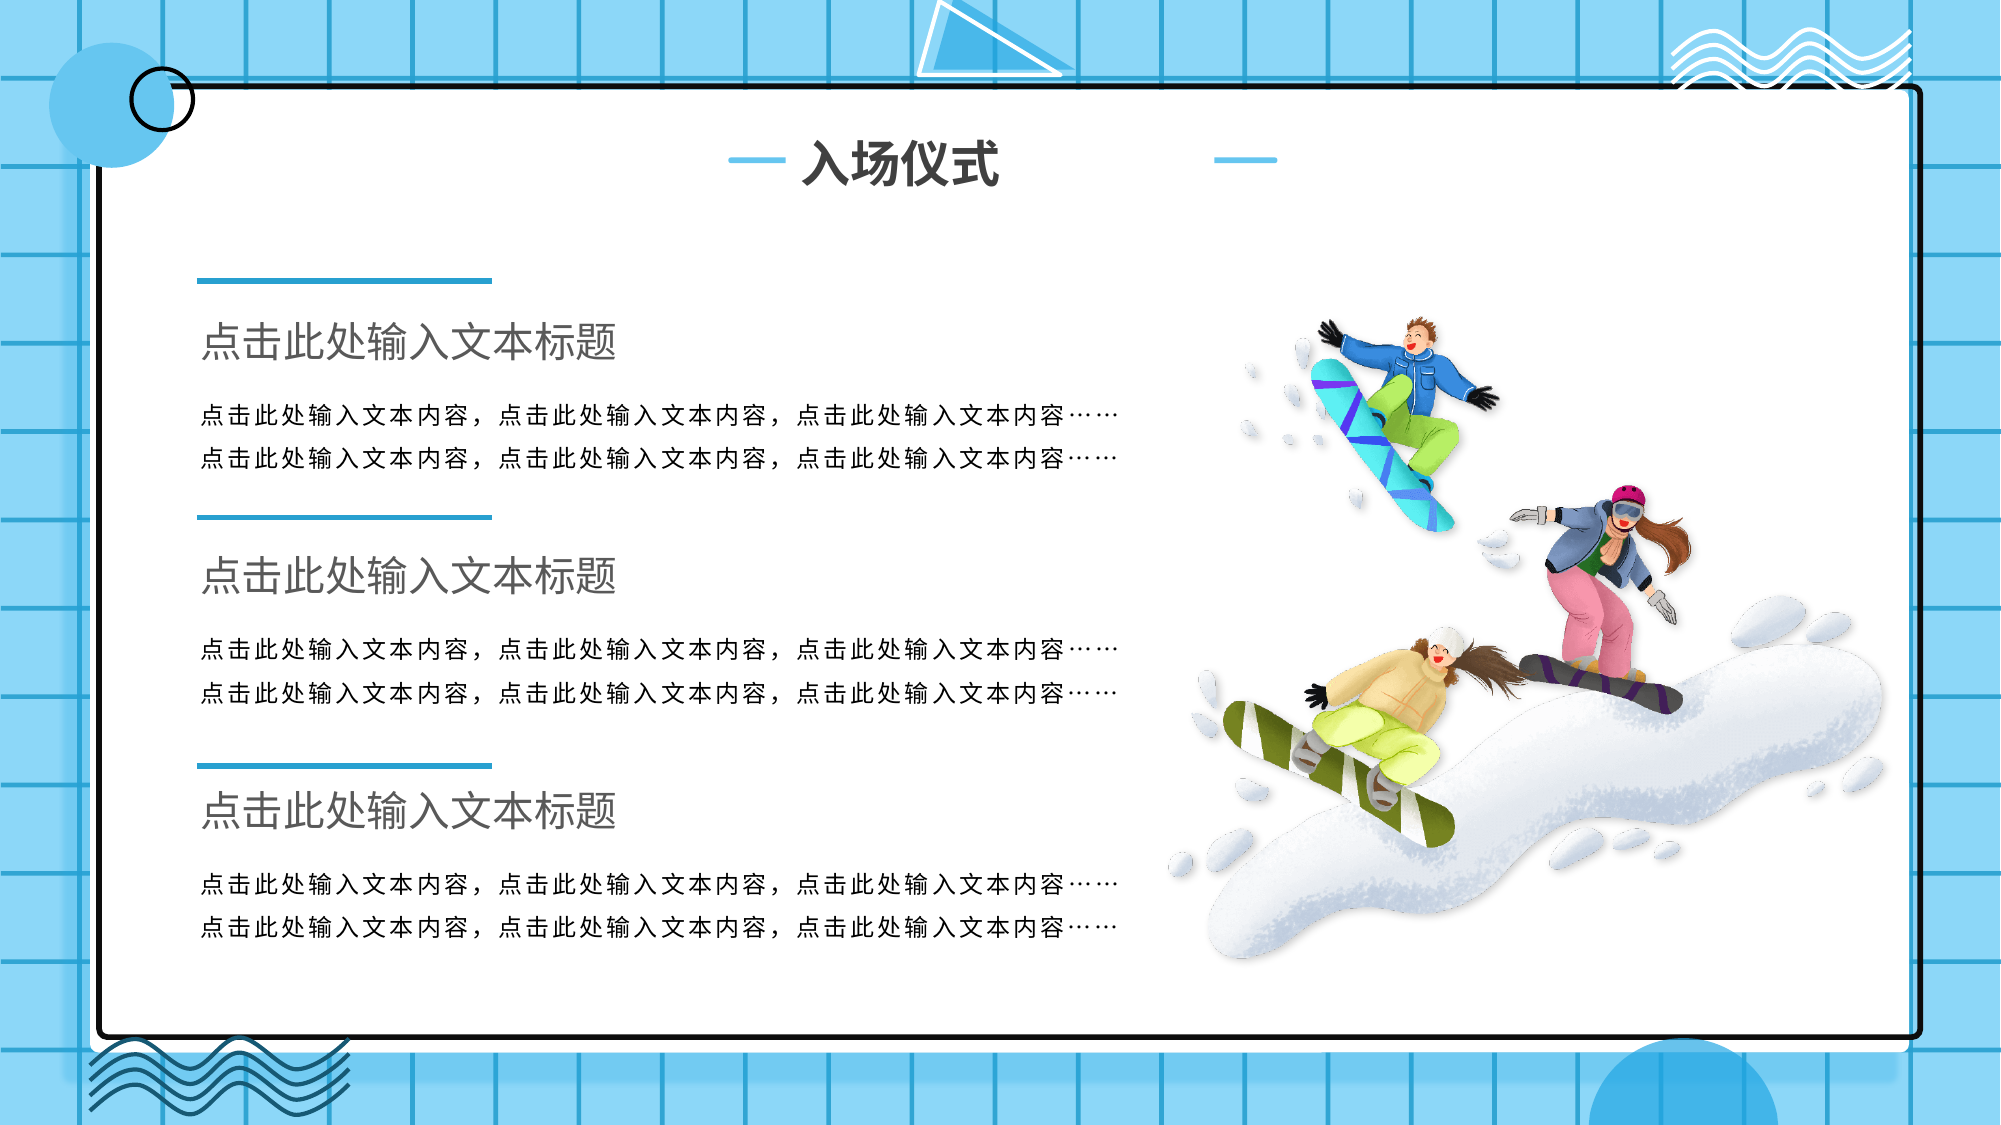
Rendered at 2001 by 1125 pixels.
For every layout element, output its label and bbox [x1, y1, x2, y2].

text_box [184, 492, 1168, 724]
text_box [184, 727, 1168, 959]
text_box [728, 125, 1278, 202]
picture [1132, 252, 1905, 1025]
text_box [184, 257, 1168, 489]
